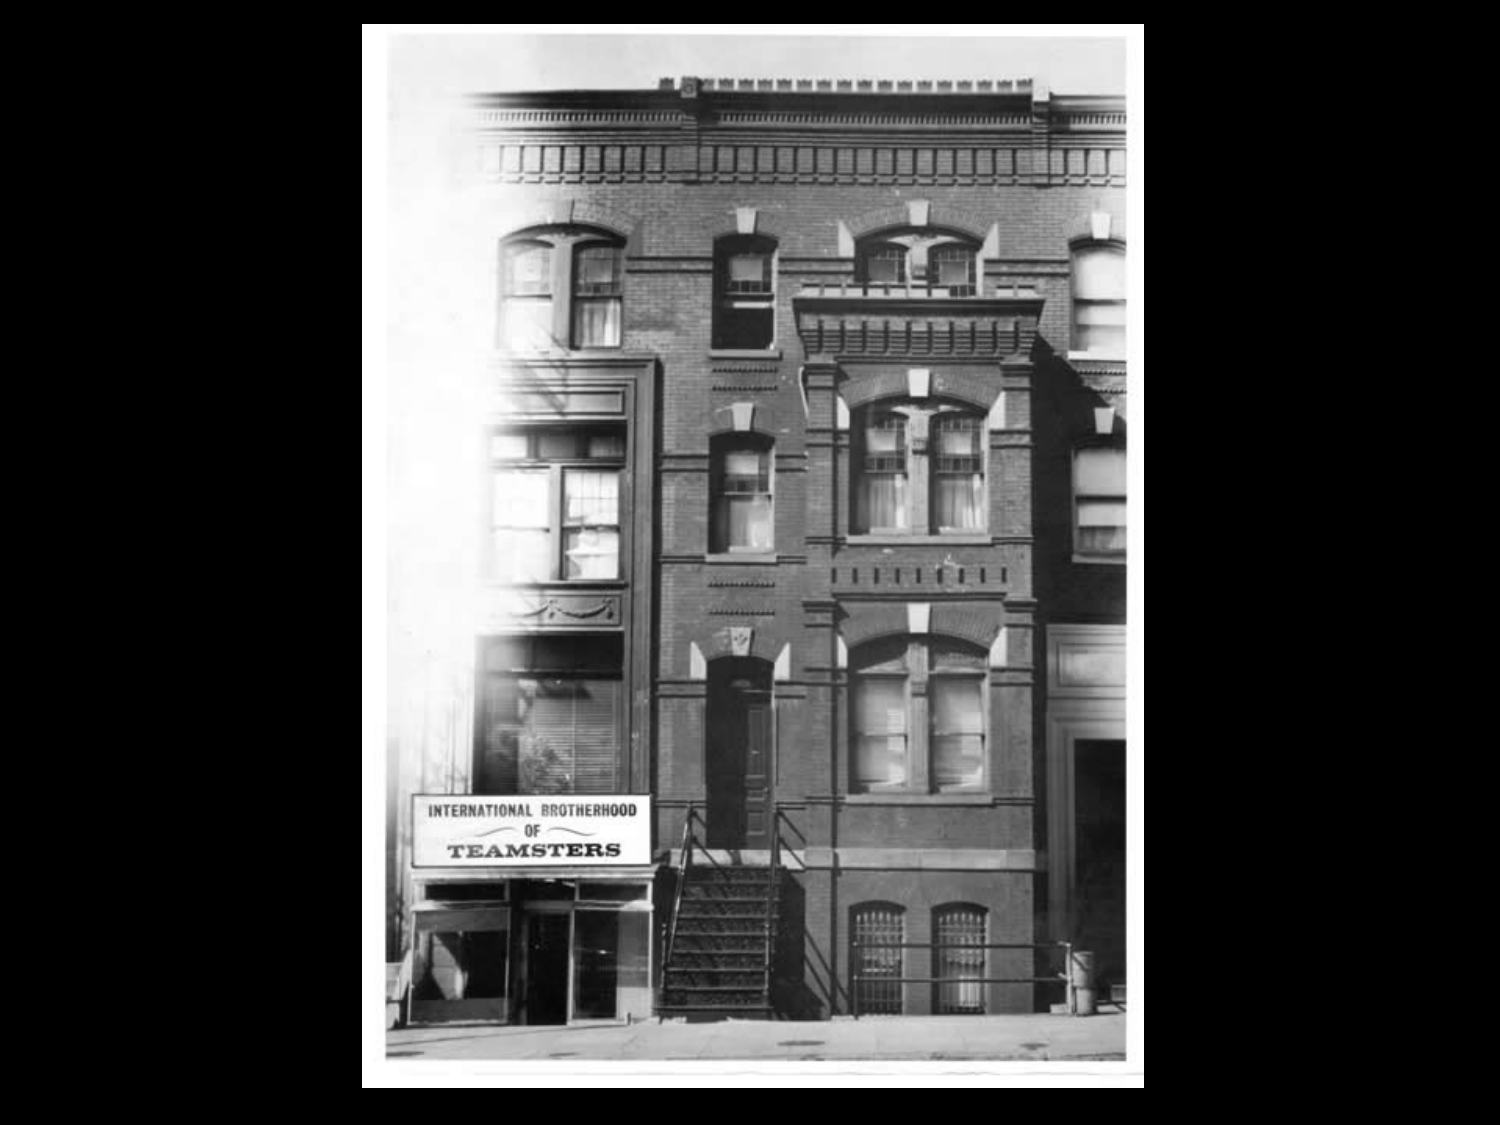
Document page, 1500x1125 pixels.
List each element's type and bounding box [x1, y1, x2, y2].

picture [362, 24, 1144, 1088]
